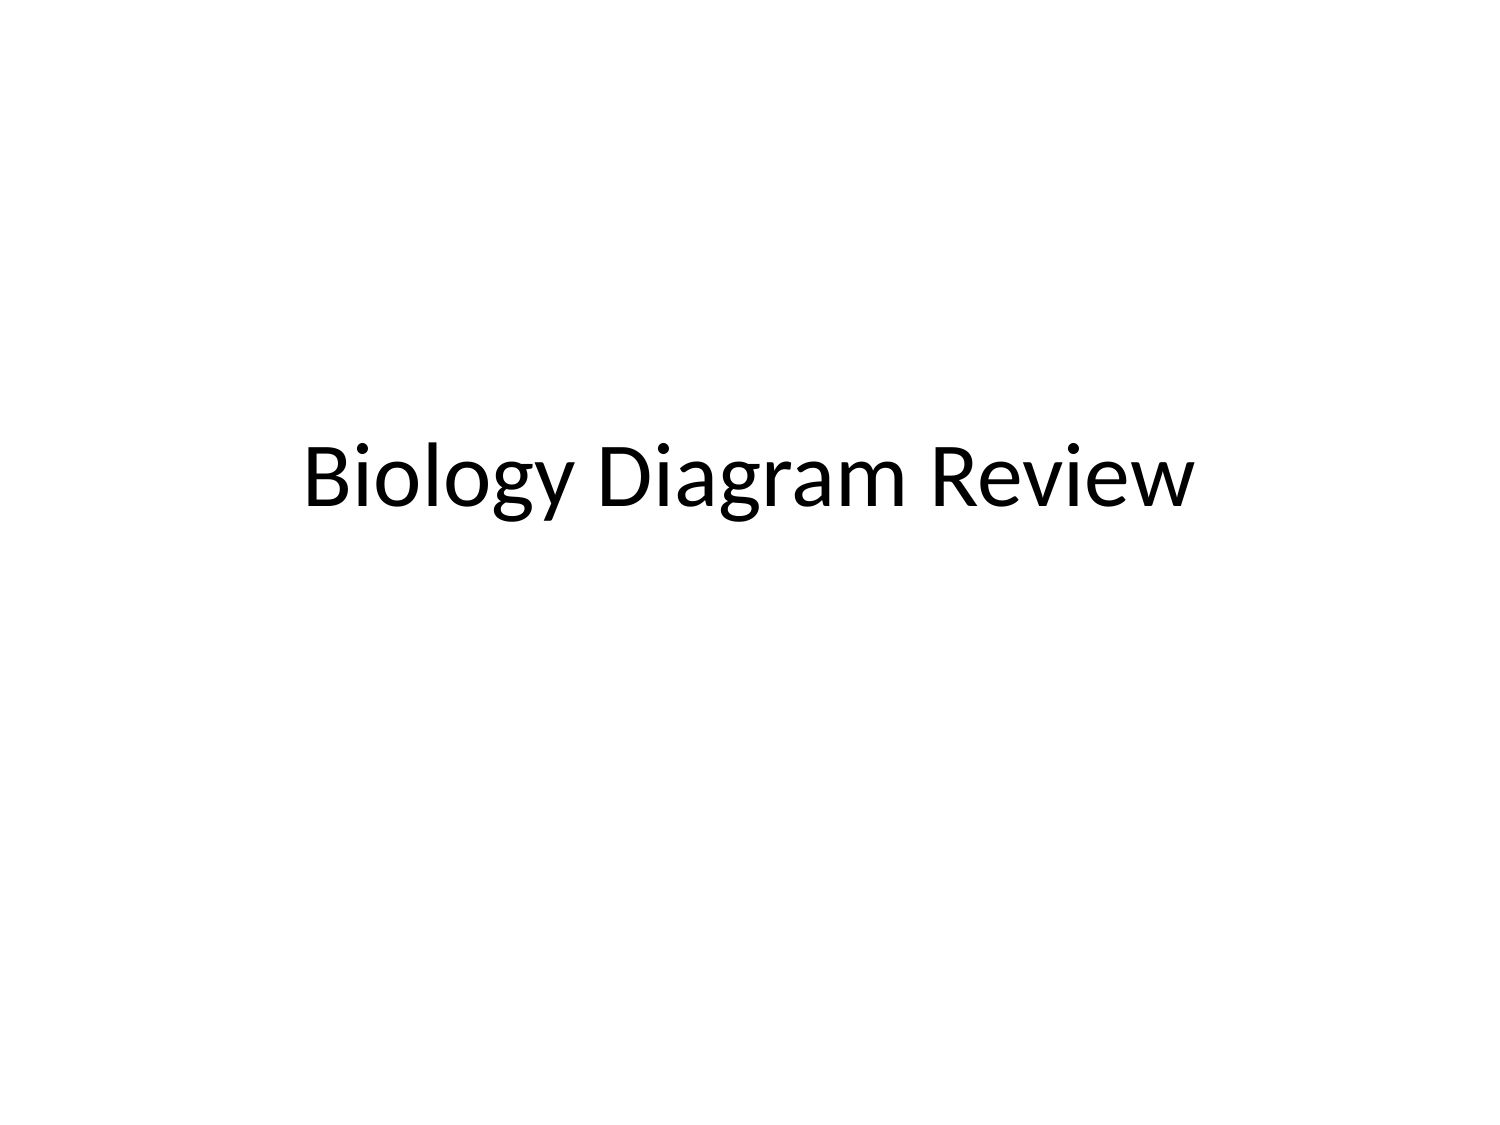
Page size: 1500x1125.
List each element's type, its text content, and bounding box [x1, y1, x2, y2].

title Biology Diagram Review [112, 349, 1388, 591]
